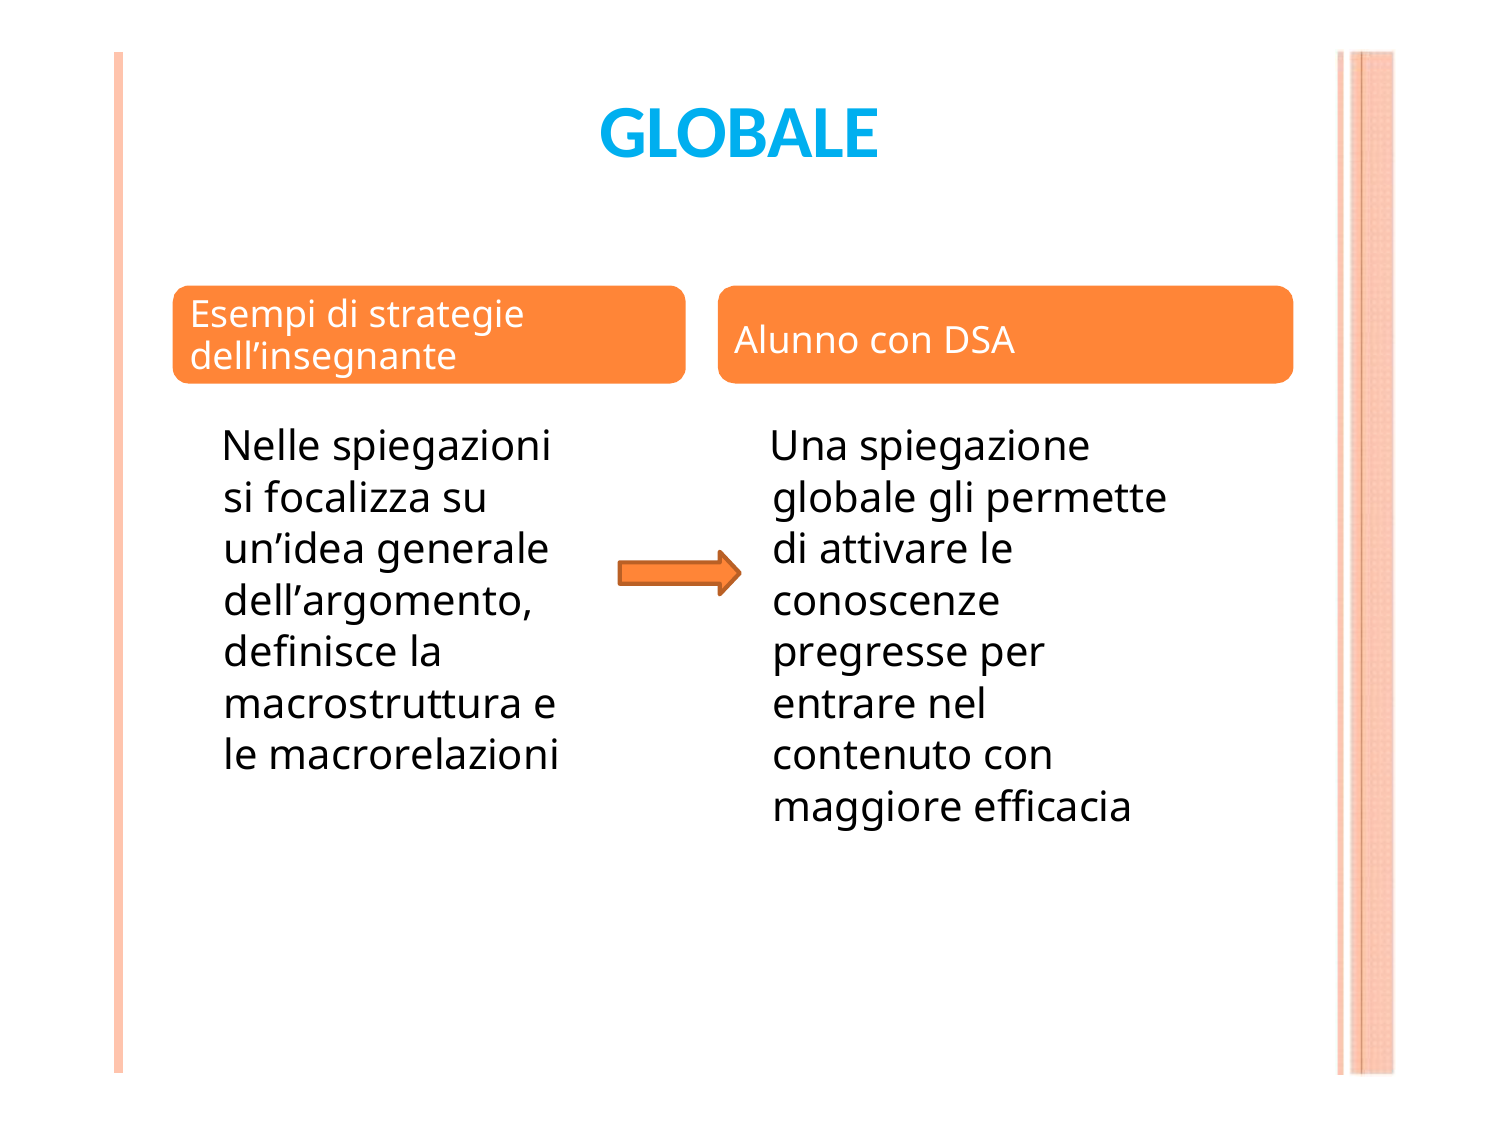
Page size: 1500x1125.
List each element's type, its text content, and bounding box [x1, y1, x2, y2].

text_box Esempi di strategie dell’insegnante [187, 293, 656, 377]
text_box Nelle spiegazioni si focalizza su un’idea generale dell’argomento, definisce la macrostruttura e le macrorelazioni [219, 417, 575, 778]
text_box [717, 285, 1294, 384]
text_box [1349, 222, 1396, 1077]
text_box [1335, 222, 1345, 1075]
text_box Una spiegazione globale gli permette di attivare le conoscenze pregresse per entrare nel contenuto con maggiore efficacia [767, 417, 1179, 830]
title GLOBALE [64, 0, 1415, 222]
text_box [172, 285, 686, 384]
text_box [619, 551, 740, 595]
text_box Alunno con DSA [732, 316, 1199, 362]
